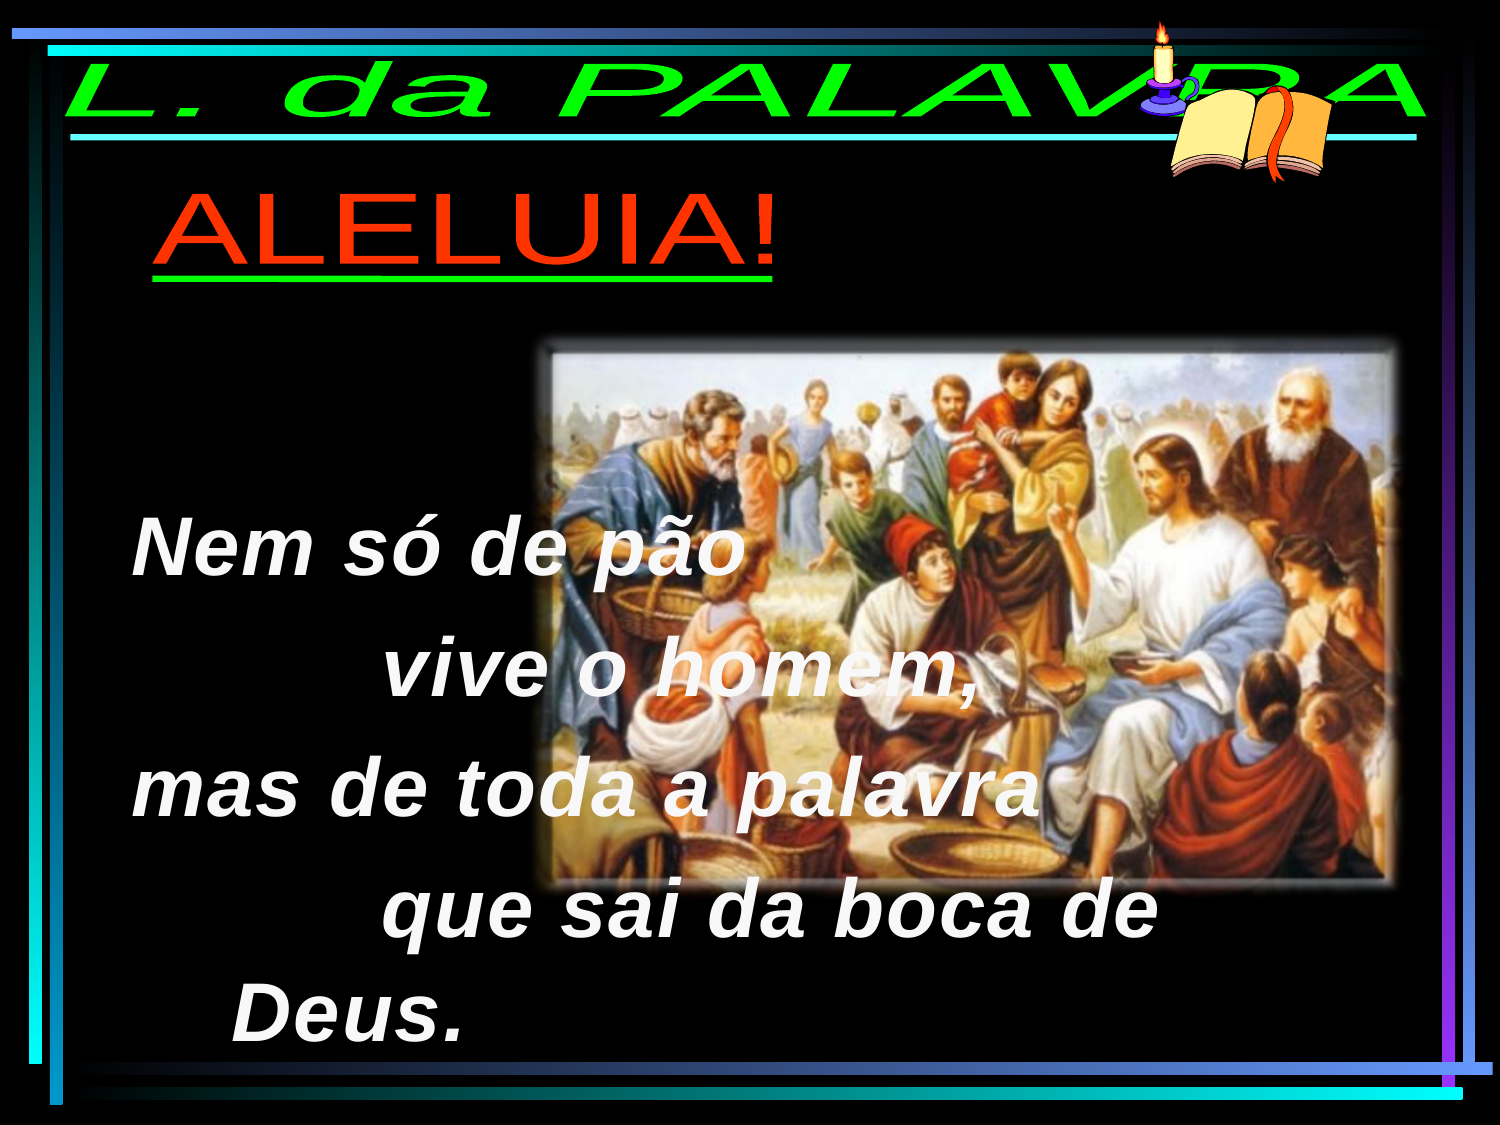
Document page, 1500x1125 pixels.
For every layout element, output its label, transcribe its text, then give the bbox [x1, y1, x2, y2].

picture [1139, 14, 1339, 185]
text_box [1344, 134, 1417, 141]
list Nem só de pão vive o homem, mas de toda a palavra que sai da boca de Deus. [116, 480, 1353, 977]
text_box [70, 134, 1134, 141]
picture [525, 326, 1412, 906]
